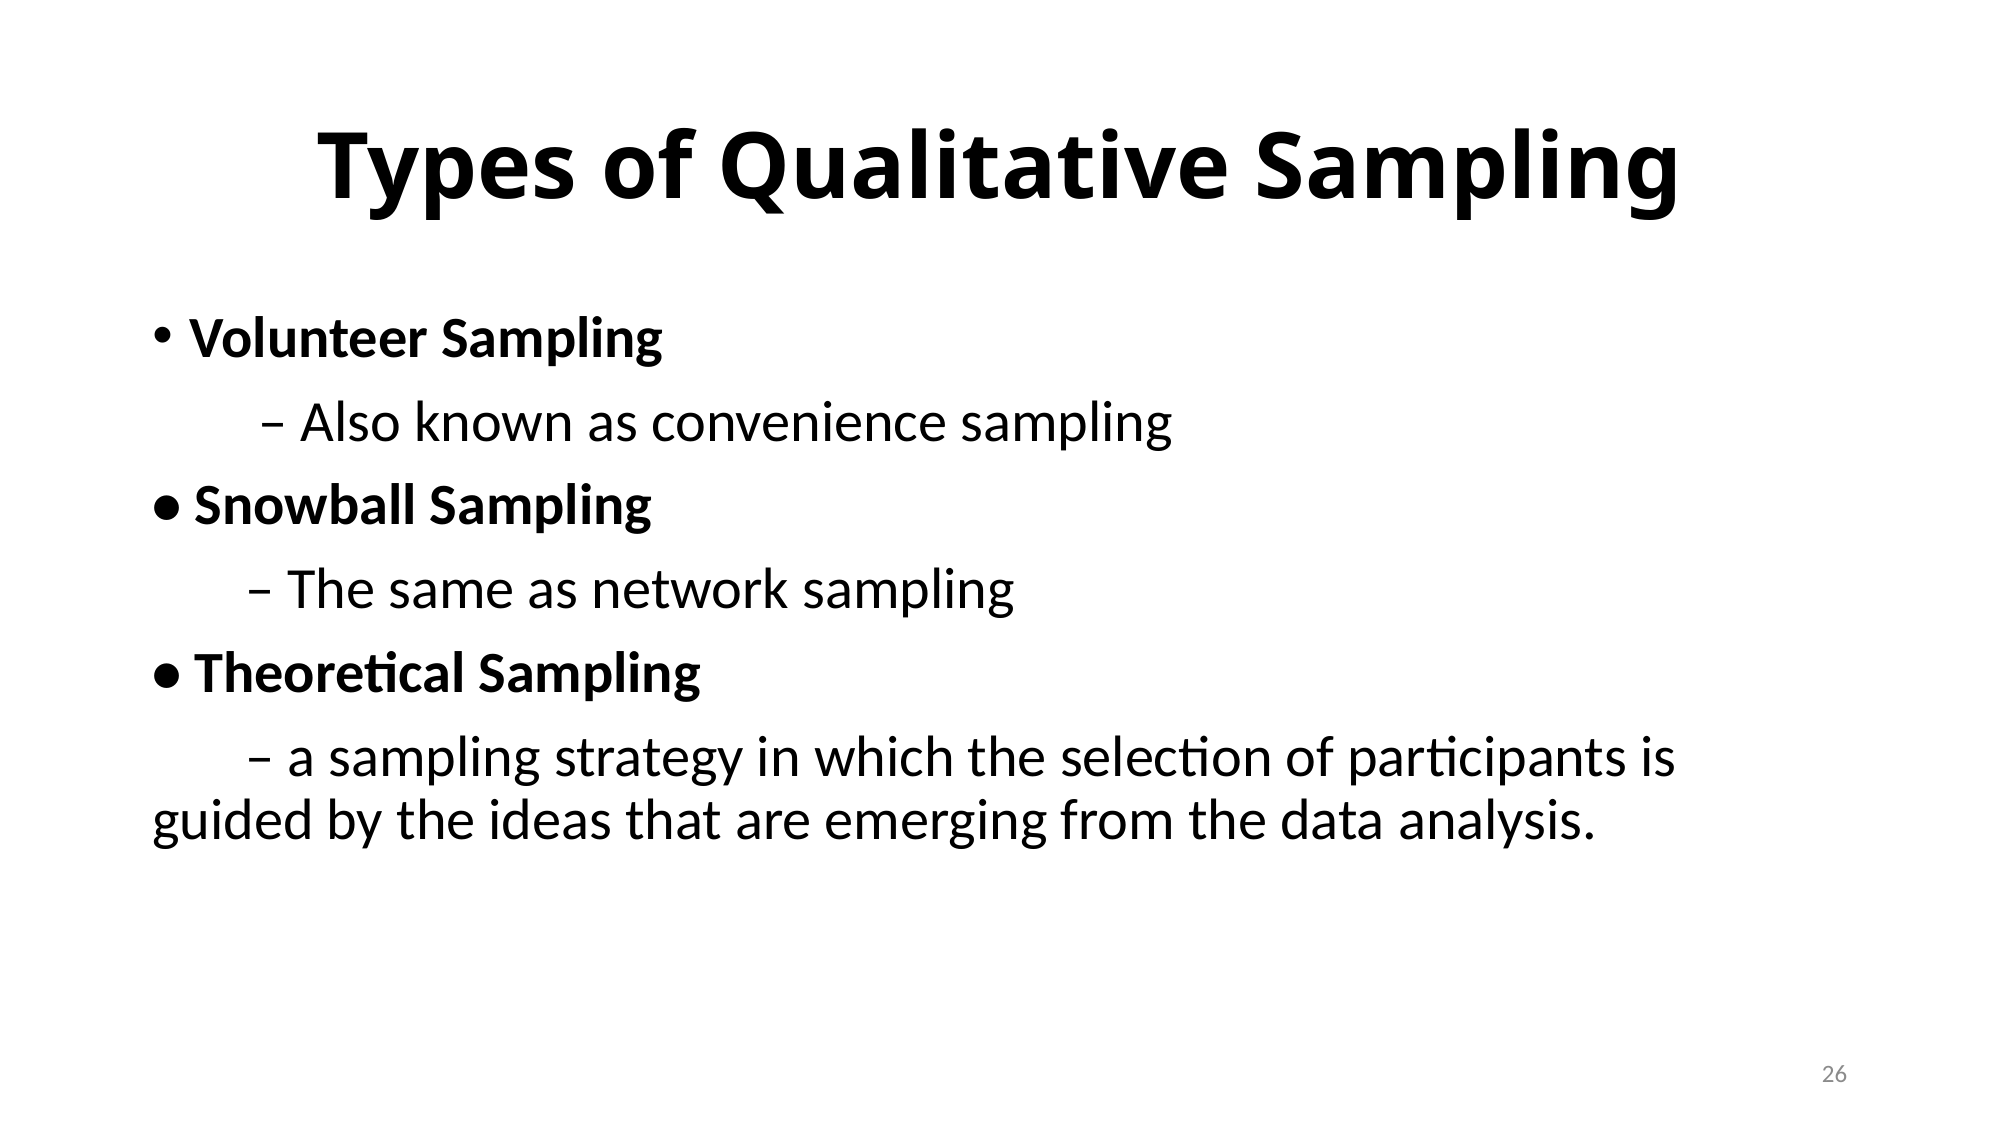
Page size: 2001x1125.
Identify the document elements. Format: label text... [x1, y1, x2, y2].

list Volunteer Sampling – Also known as convenience sampling • Snowball Sampling – The same as network sampling • Theoretical Sampling – a sampling strategy in which the selection of participants is guided by the ideas that are emerging from the data analysis. [137, 299, 1863, 1014]
title Types of Qualitative Sampling [137, 59, 1863, 278]
slide_number 26 [1412, 1042, 1863, 1103]
